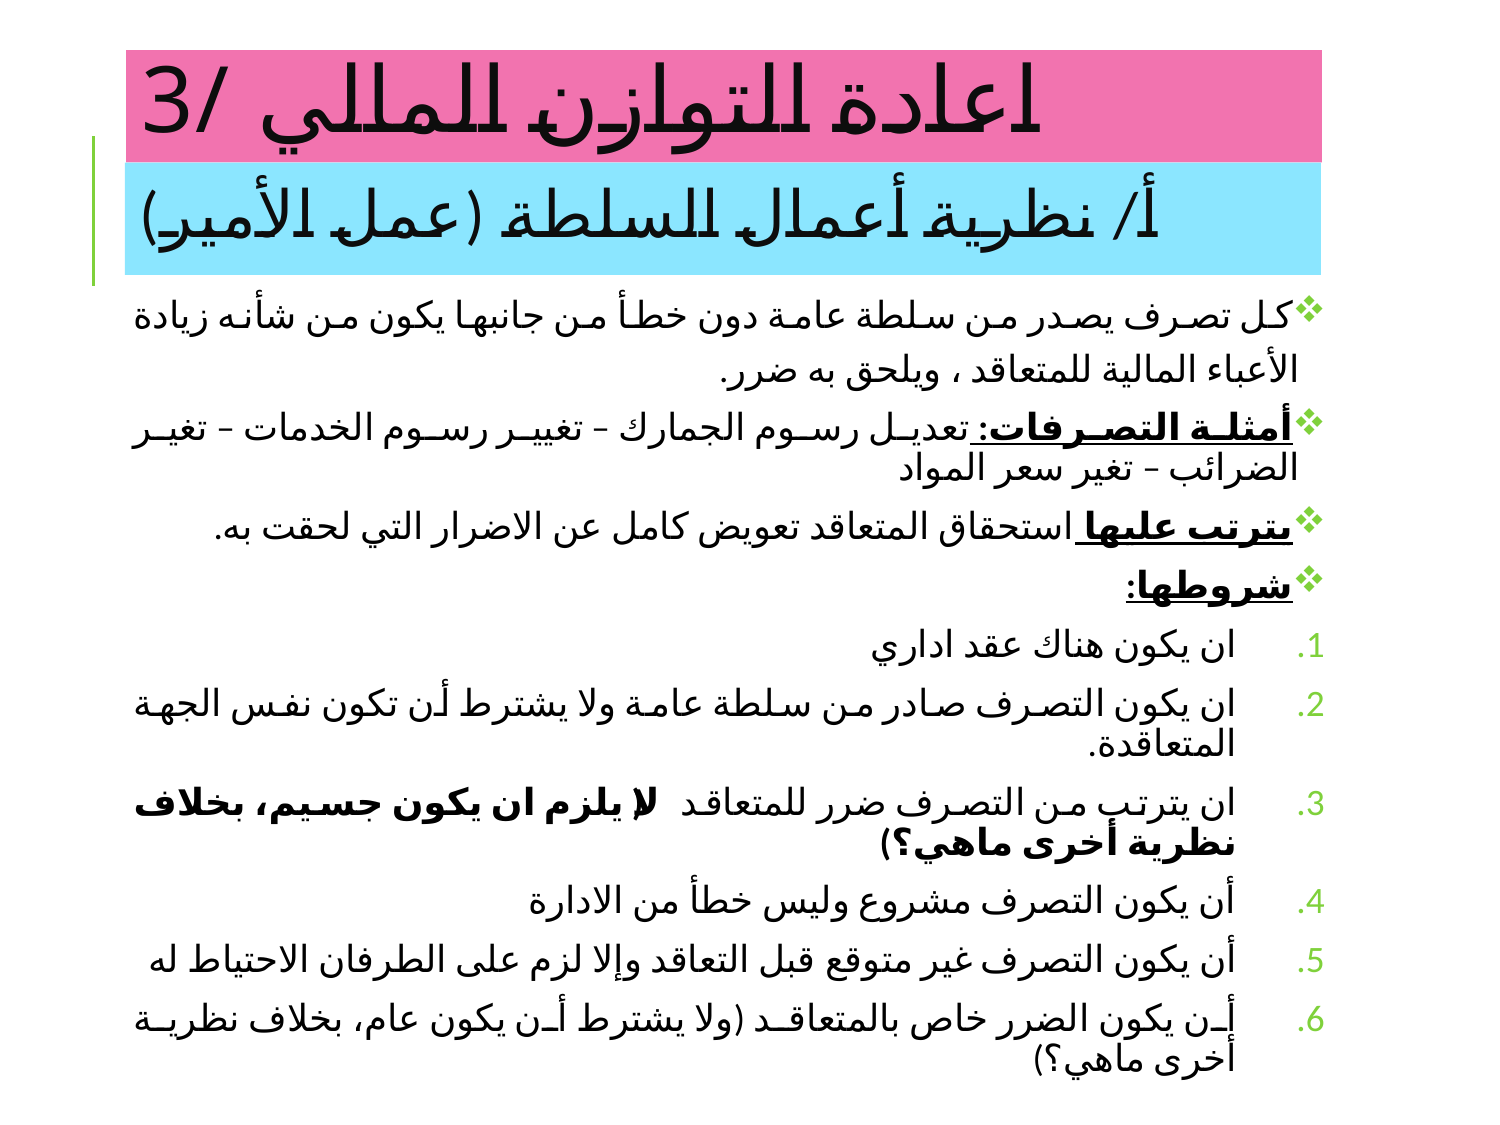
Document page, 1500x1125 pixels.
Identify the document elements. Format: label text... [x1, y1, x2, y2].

list كل تصرف يصدر من سلطة عامة دون خطأ من جانبها يكون من شأنه زيادة الأعباء المالية للمتعاقد ، ويلحق به ضرر. أمثلة التصرفات: تعديل رسوم الجمارك – تغيير رسوم الخدمات – تغير الضرائب – تغير سعر المواد يترتب عليها استحقاق المتعاقد تعويض كامل عن الاضرار التي لحقت به. شروطها: ان يكون هناك عقد اداري ان يكون التصرف صادر من سلطة عامة ولا يشترط أن تكون نفس الجهة المتعاقدة. ان يترتب من التصرف ضرر للمتعاقد (لا يلزم ان يكون جسيم، بخلاف نظرية أخرى ماهي؟) أن يكون التصرف مشروع وليس خطأ من الادارة أن يكون التصرف غير متوقع قبل التعاقد وإلا لزم على الطرفان الاحتياط له أن يكون الضرر خاص بالمتعاقد (ولا يشترط أن يكون عام، بخلاف نظرية أخرى ماهي؟) [126, 275, 1322, 1125]
text_box أ/ نظرية أعمال السلطة (عمل الأمير) [124, 162, 1321, 275]
title 3/ اعادة التوازن المالي [126, 50, 1322, 163]
